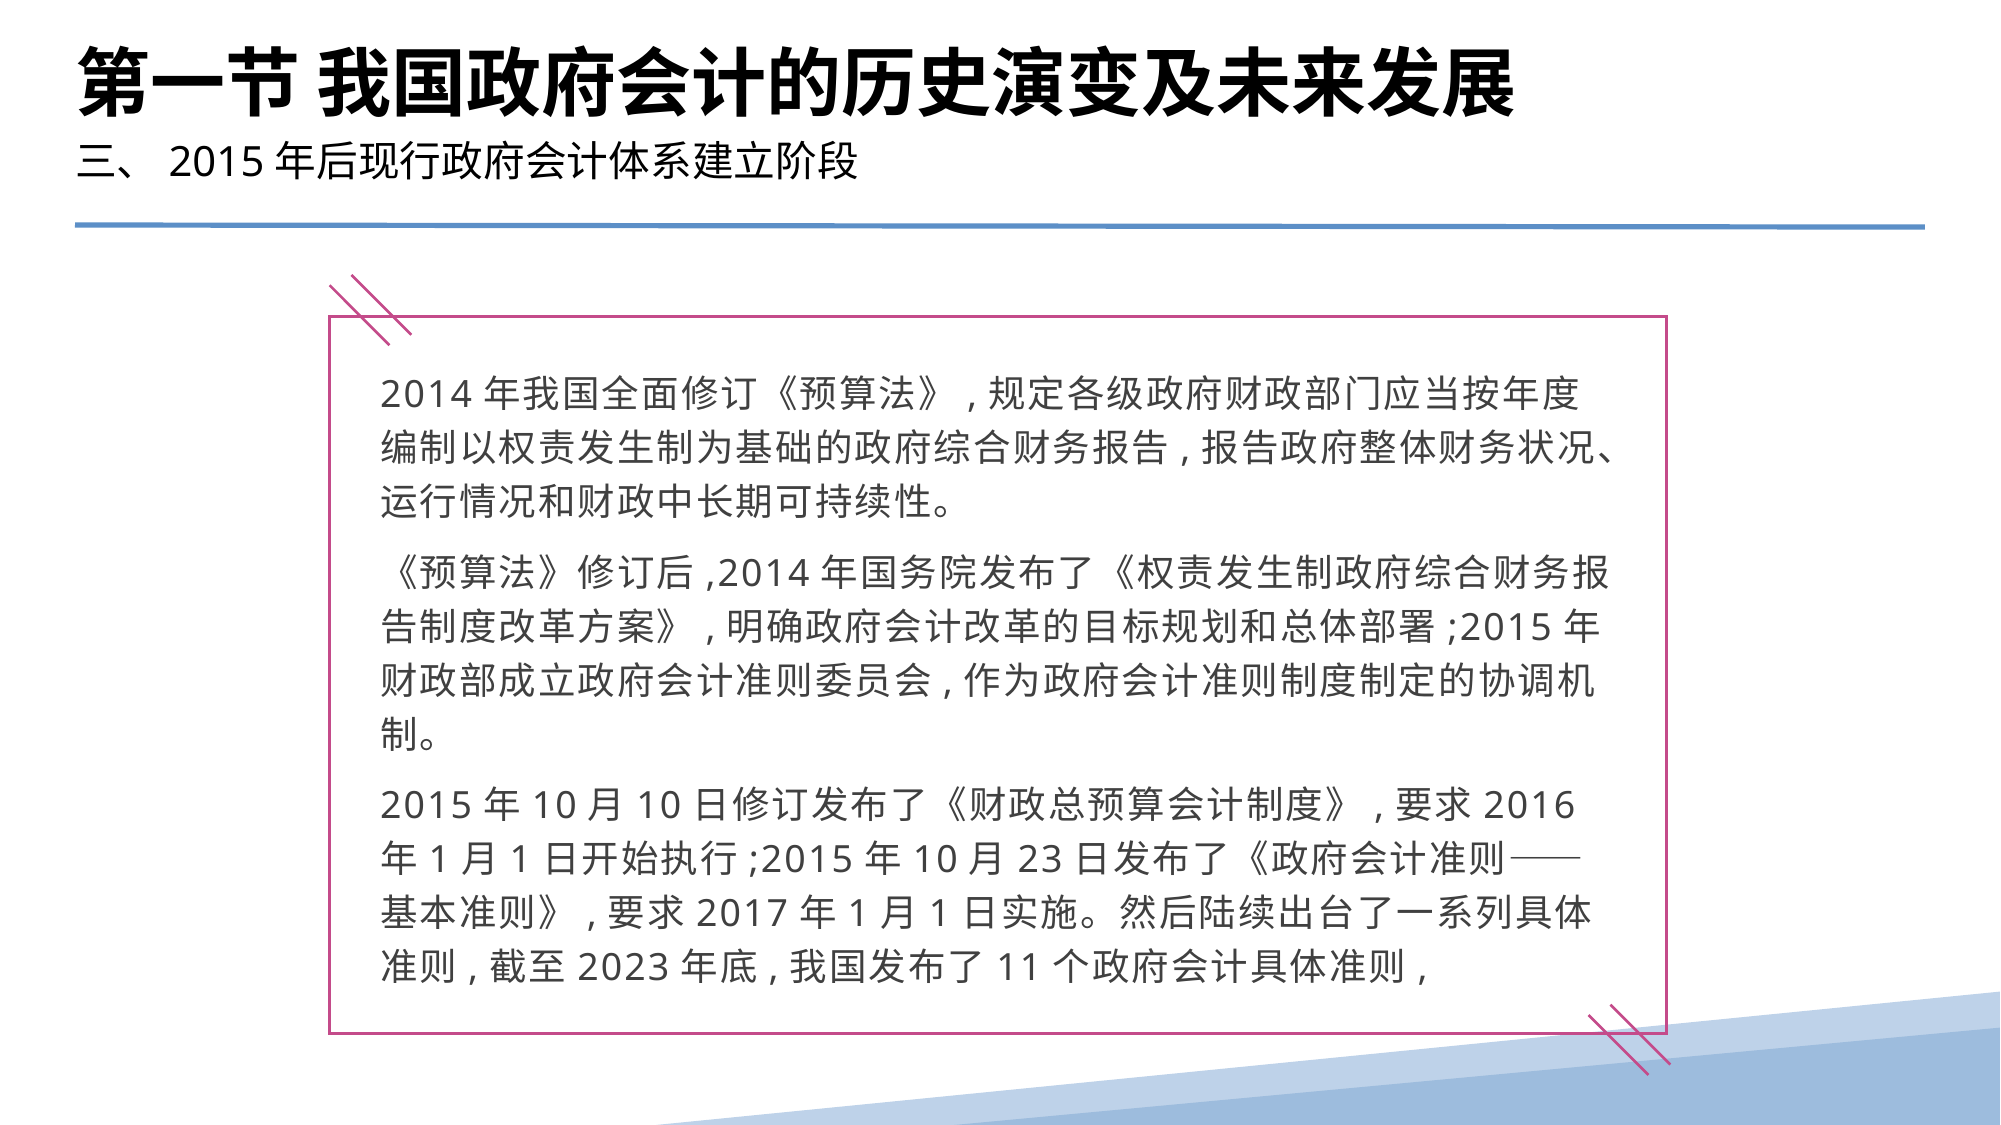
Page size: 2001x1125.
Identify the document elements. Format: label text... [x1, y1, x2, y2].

text_box 第一节 我国政府会计的历史演变及未来发展 [75, 24, 1925, 124]
text_box 三、2015年后现行政府会计体系建立阶段 [75, 124, 1925, 200]
text_box 2014年我国全面修订《预算法》,规定各级政府财政部门应当按年度编制以权责发生制为基础的政府综合财务报告,报告政府整体财务状况、运行情况和财政中长期可持续性。 《预算法》修订后,2014年国务院发布了《权责发生制政府综合财务报告制度改革方案》,明确政府会计改革的目标规划和总体部署;2015年财政部成立政府会计准则委员会,作为政府会计准则制度制定的协调机制。 2015年10月10日修订发布了《财政总预算会计制度》,要求2016年1月1日开始执行;2015年10月23日发布了《政府会计准则——基本准则》,要求2017年1月1日实施。然后陆续出台了一系列具体准则,截至2023年底,我国发布了11个政府会计具体准则, [369, 351, 1627, 998]
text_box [656, 991, 2000, 1125]
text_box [1588, 1015, 1649, 1075]
text_box [328, 316, 1668, 1034]
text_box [1610, 1004, 1671, 1065]
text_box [329, 285, 390, 346]
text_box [351, 274, 412, 335]
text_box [74, 224, 1925, 228]
